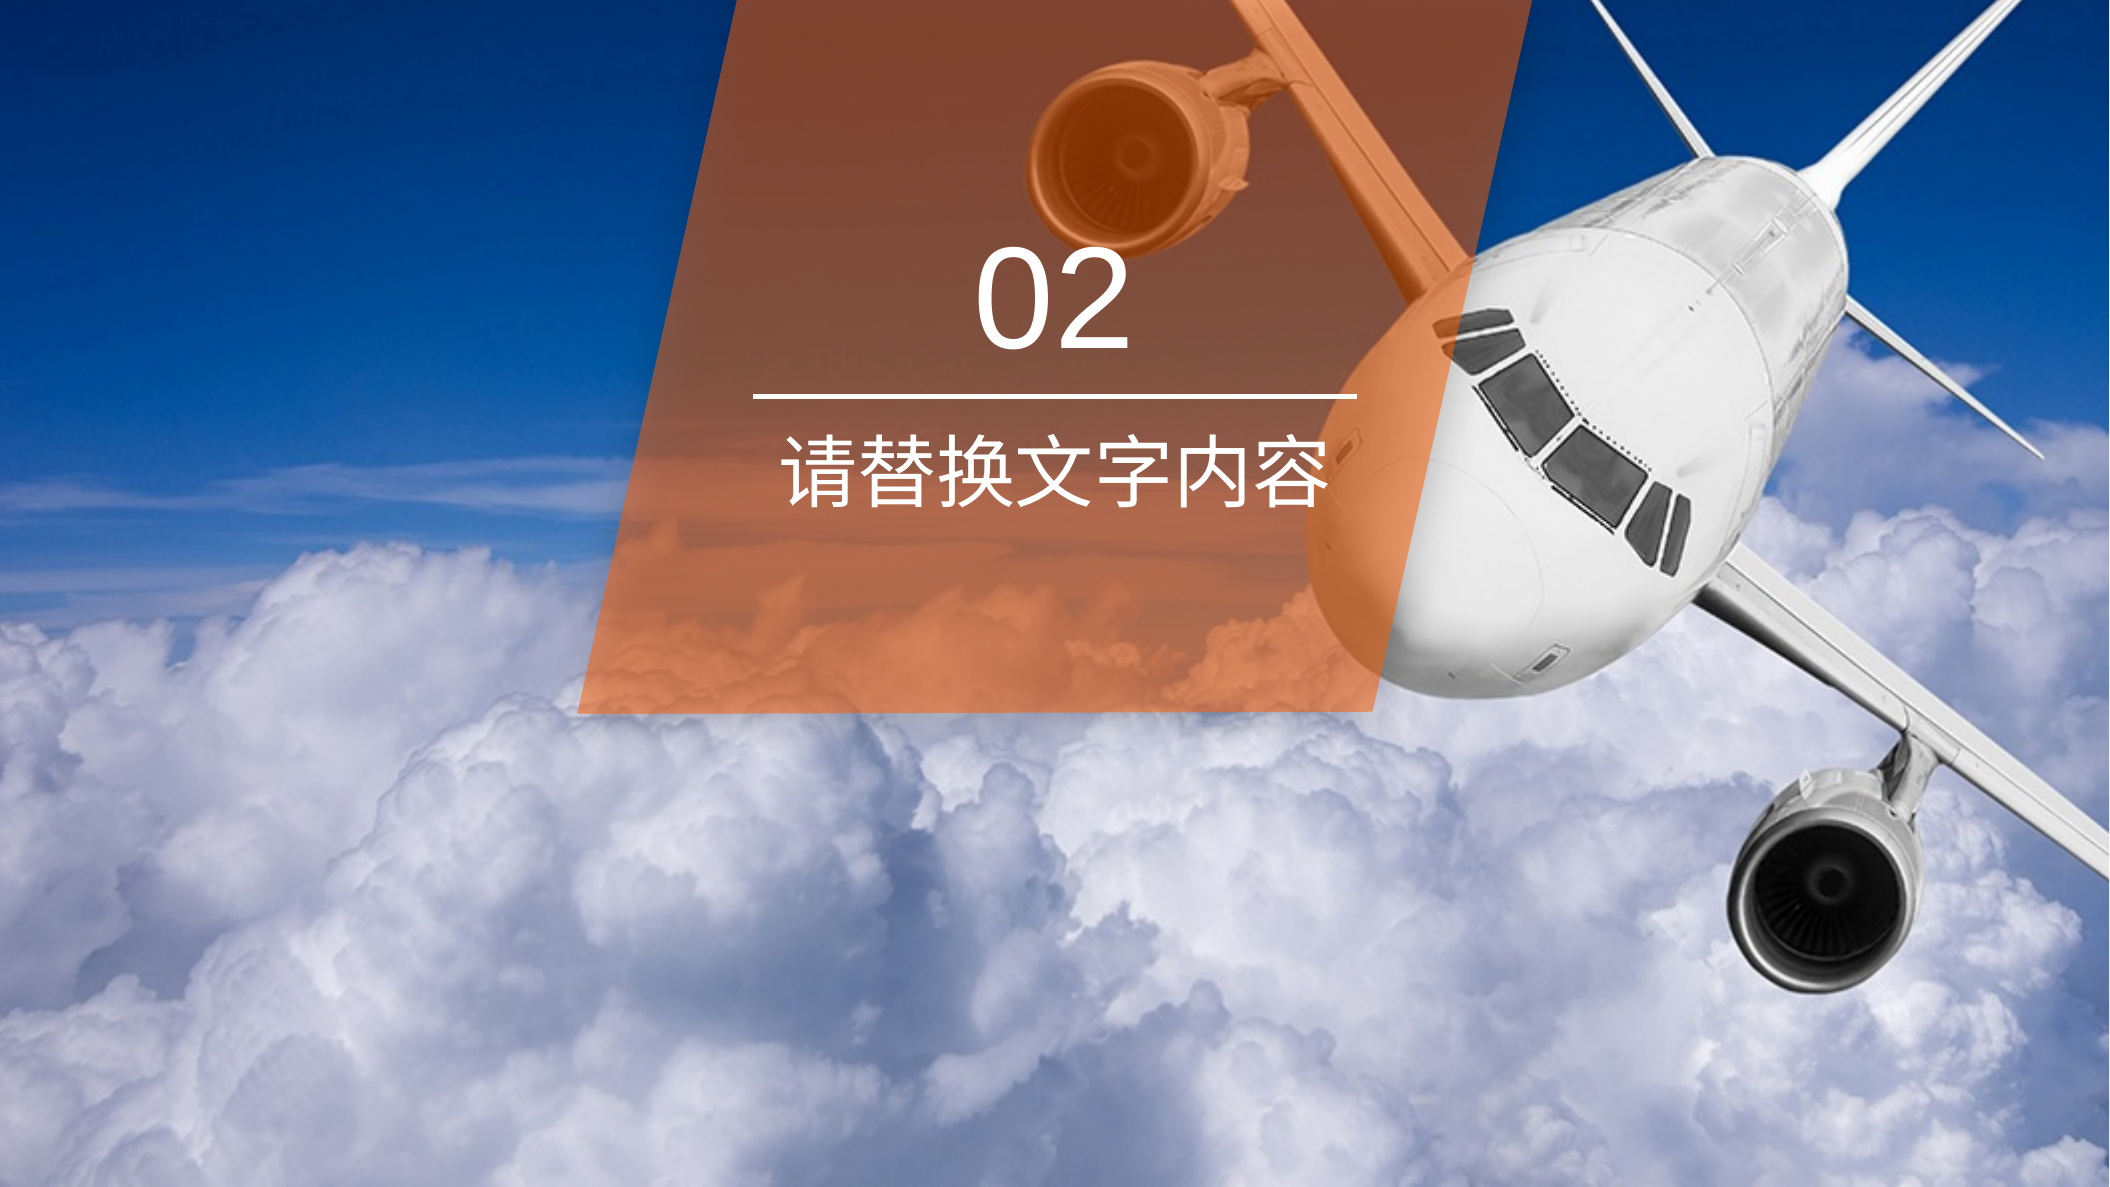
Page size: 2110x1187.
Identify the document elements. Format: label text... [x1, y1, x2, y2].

text_box [0, 0, 2110, 1187]
text_box 02 [934, 203, 1175, 378]
text_box [575, 0, 1534, 716]
text_box 请替换文字内容 [734, 422, 1375, 518]
